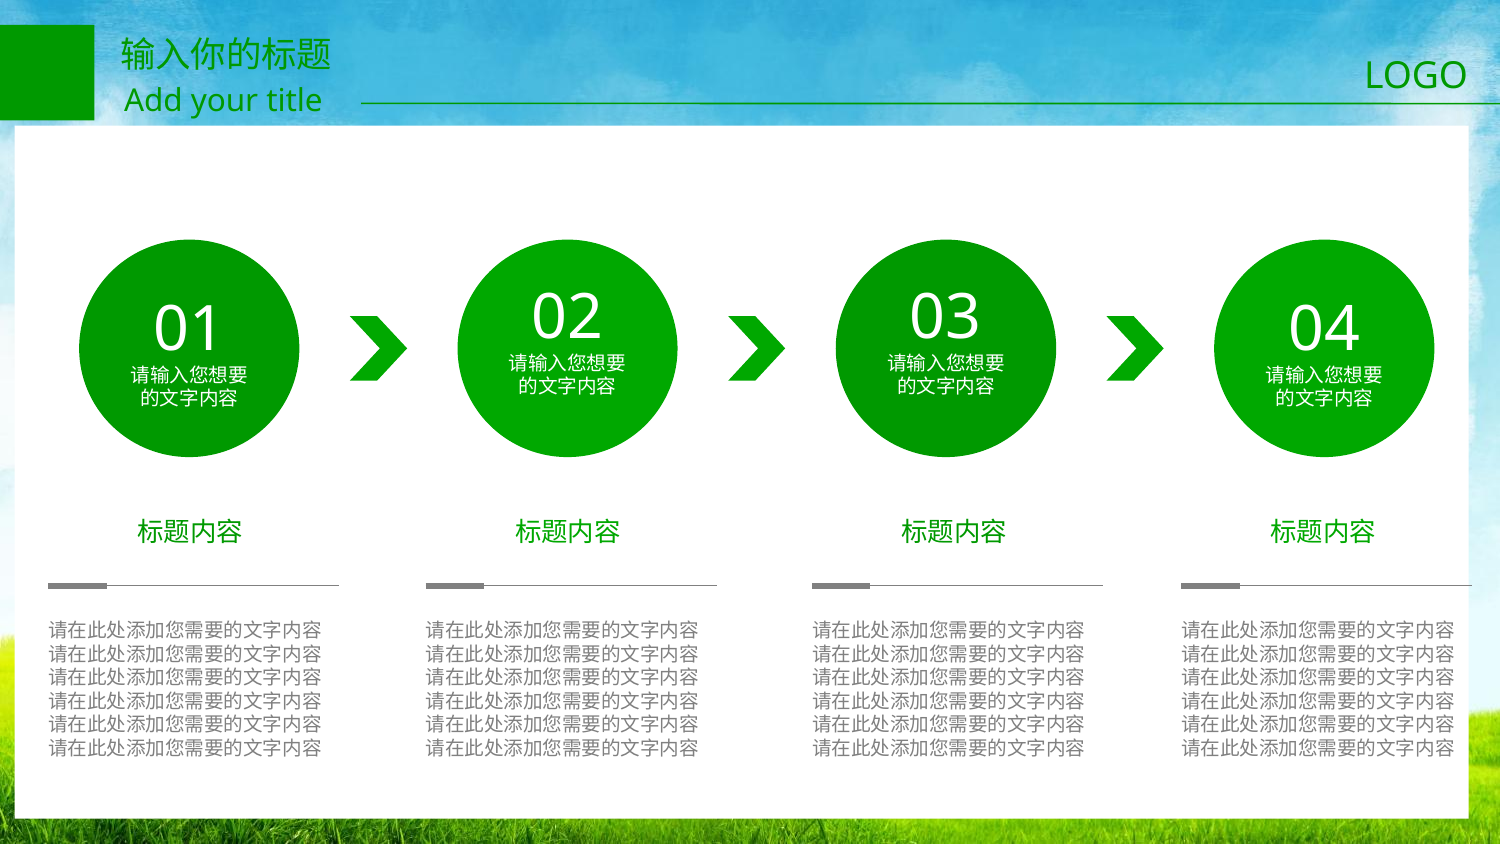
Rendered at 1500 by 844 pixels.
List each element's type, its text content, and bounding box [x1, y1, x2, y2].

text_box [1106, 316, 1164, 381]
text_box [728, 316, 786, 381]
text_box 01 请输入您想要的文字内容 [79, 239, 300, 458]
text_box 标题内容 [1174, 507, 1473, 555]
text_box 02 请输入您想要的文字内容 [457, 239, 678, 458]
text_box [349, 316, 408, 381]
text_box 03 请输入您想要的文字内容 [835, 239, 1057, 458]
text_box 请在此处添加您需要的文字内容请在此处添加您需要的文字内容请在此处添加您需要的文字内容请在此处添加您需要的文字内容 请在此处添加您需要的文字内容 请在此处添加您需要的文字内容 [1181, 618, 1473, 783]
text_box 标题内容 [805, 507, 1103, 555]
picture [0, 0, 1500, 844]
text_box 04 请输入您想要的文字内容 [1214, 239, 1435, 458]
text_box 标题内容 [41, 507, 339, 555]
text_box 请在此处添加您需要的文字内容请在此处添加您需要的文字内容请在此处添加您需要的文字内容请在此处添加您需要的文字内容 请在此处添加您需要的文字内容 请在此处添加您需要的文字内容 [48, 618, 339, 830]
text_box 标题内容 [419, 507, 717, 555]
text_box 请在此处添加您需要的文字内容请在此处添加您需要的文字内容请在此处添加您需要的文字内容请在此处添加您需要的文字内容 请在此处添加您需要的文字内容 请在此处添加您需要的文字内容 [425, 618, 717, 783]
text_box 请在此处添加您需要的文字内容请在此处添加您需要的文字内容请在此处添加您需要的文字内容请在此处添加您需要的文字内容 请在此处添加您需要的文字内容 请在此处添加您需要的文字内容 [812, 618, 1103, 783]
